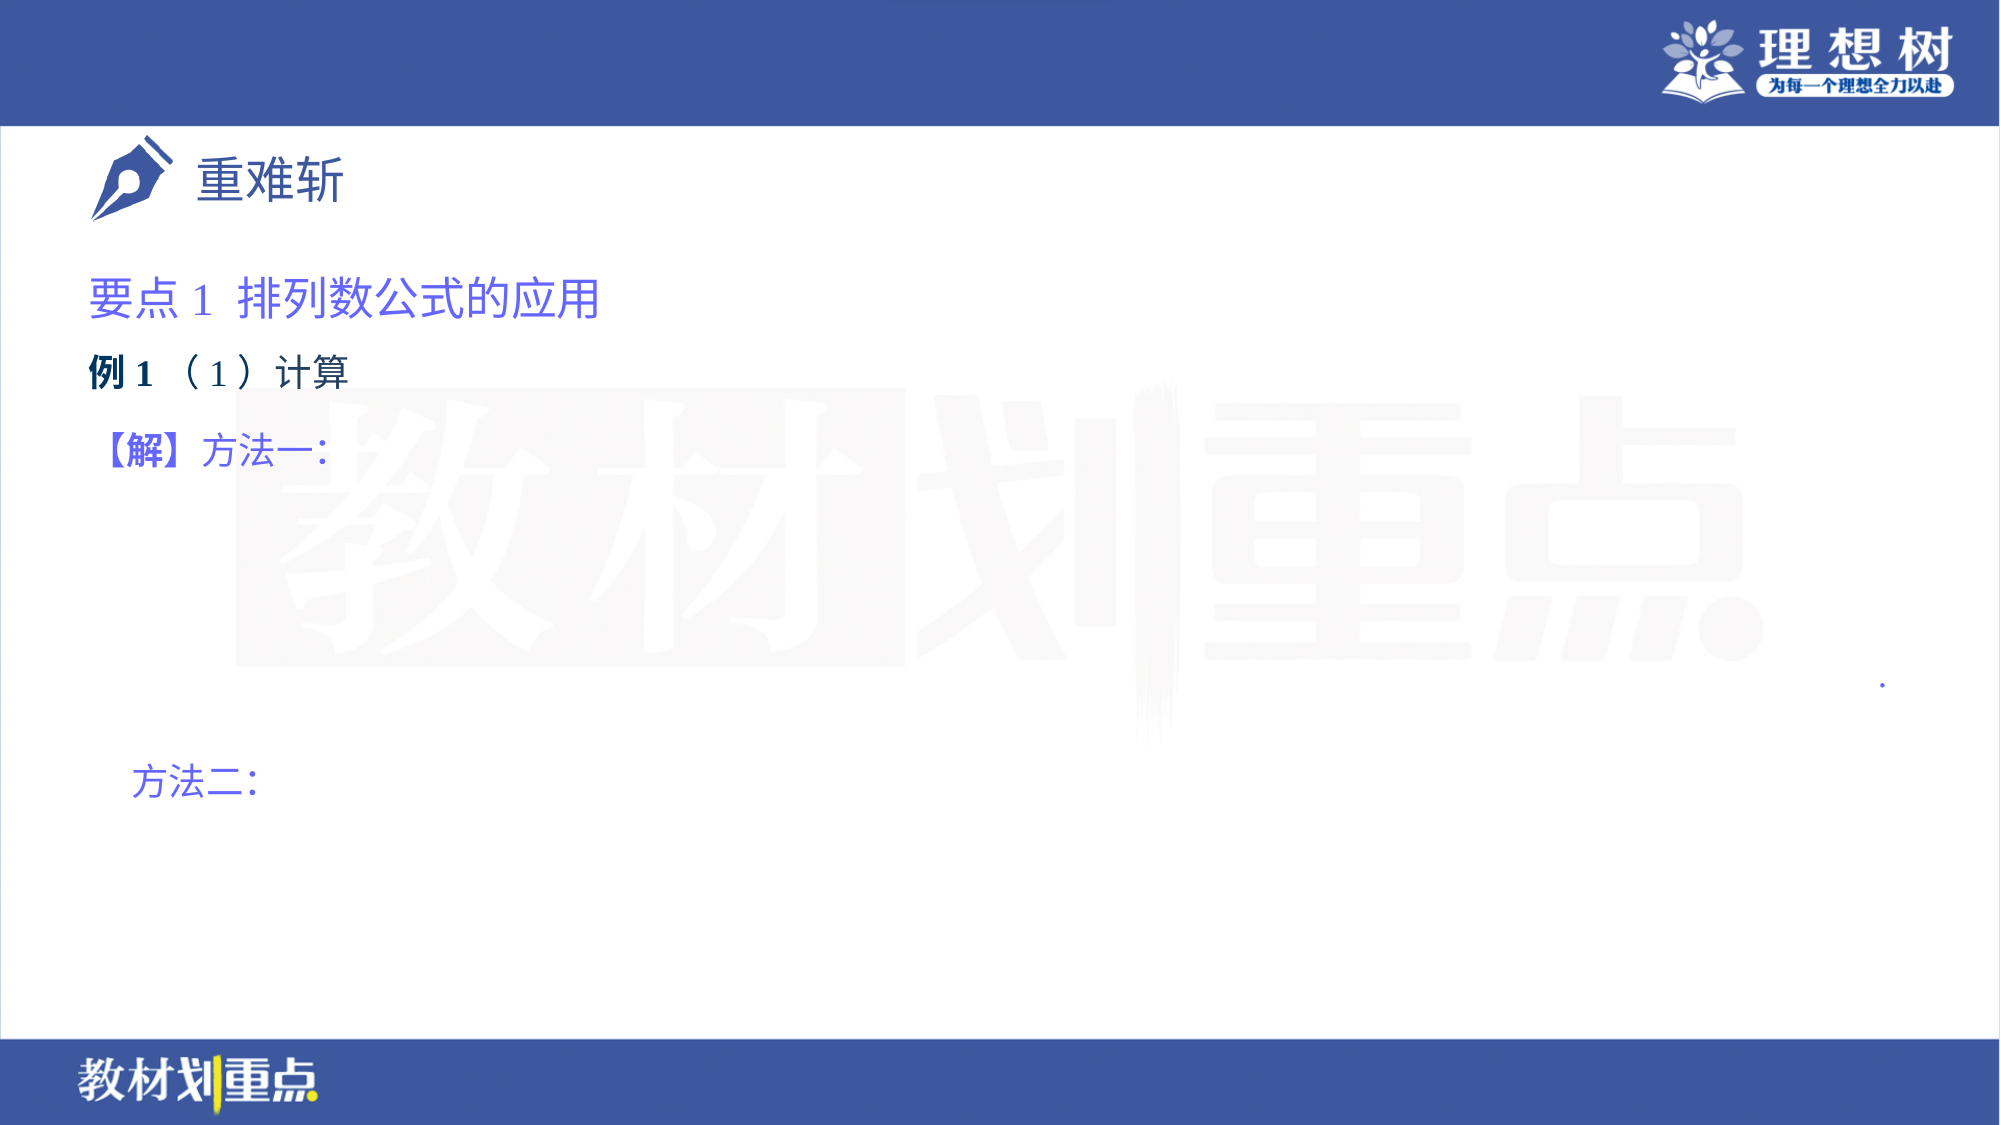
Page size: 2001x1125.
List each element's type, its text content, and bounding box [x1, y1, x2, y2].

text_box 重难斩 [194, 135, 491, 222]
picture [0, 0, 2000, 1125]
text_box 要点1 排列数公式的应用 [88, 243, 1911, 383]
